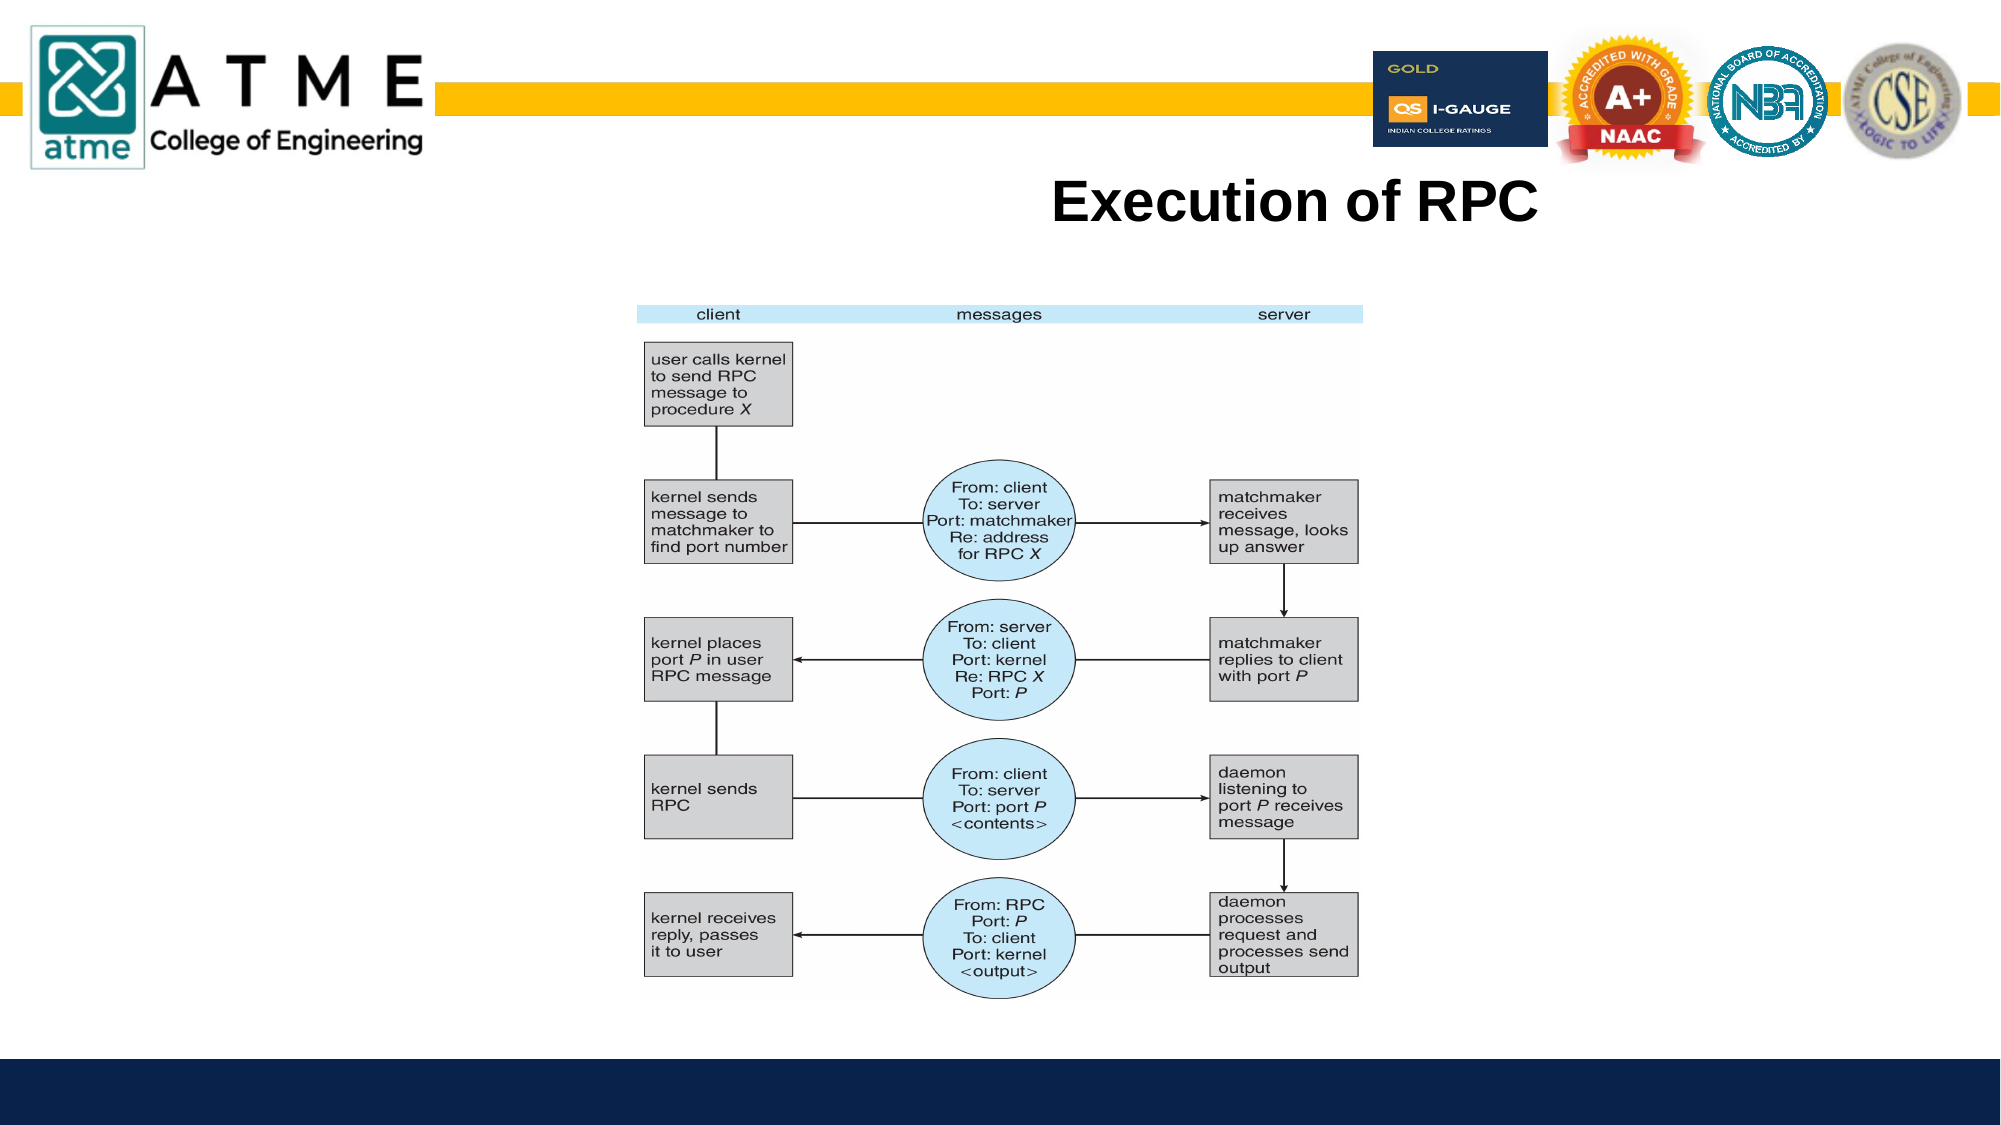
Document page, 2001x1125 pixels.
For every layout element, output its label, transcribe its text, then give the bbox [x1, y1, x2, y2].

picture [1373, 20, 1828, 180]
picture [22, 15, 435, 178]
picture [637, 305, 1363, 999]
picture [0, 1059, 2001, 1125]
text_box Execution of RPC [1036, 155, 1556, 241]
picture [1840, 26, 1968, 176]
